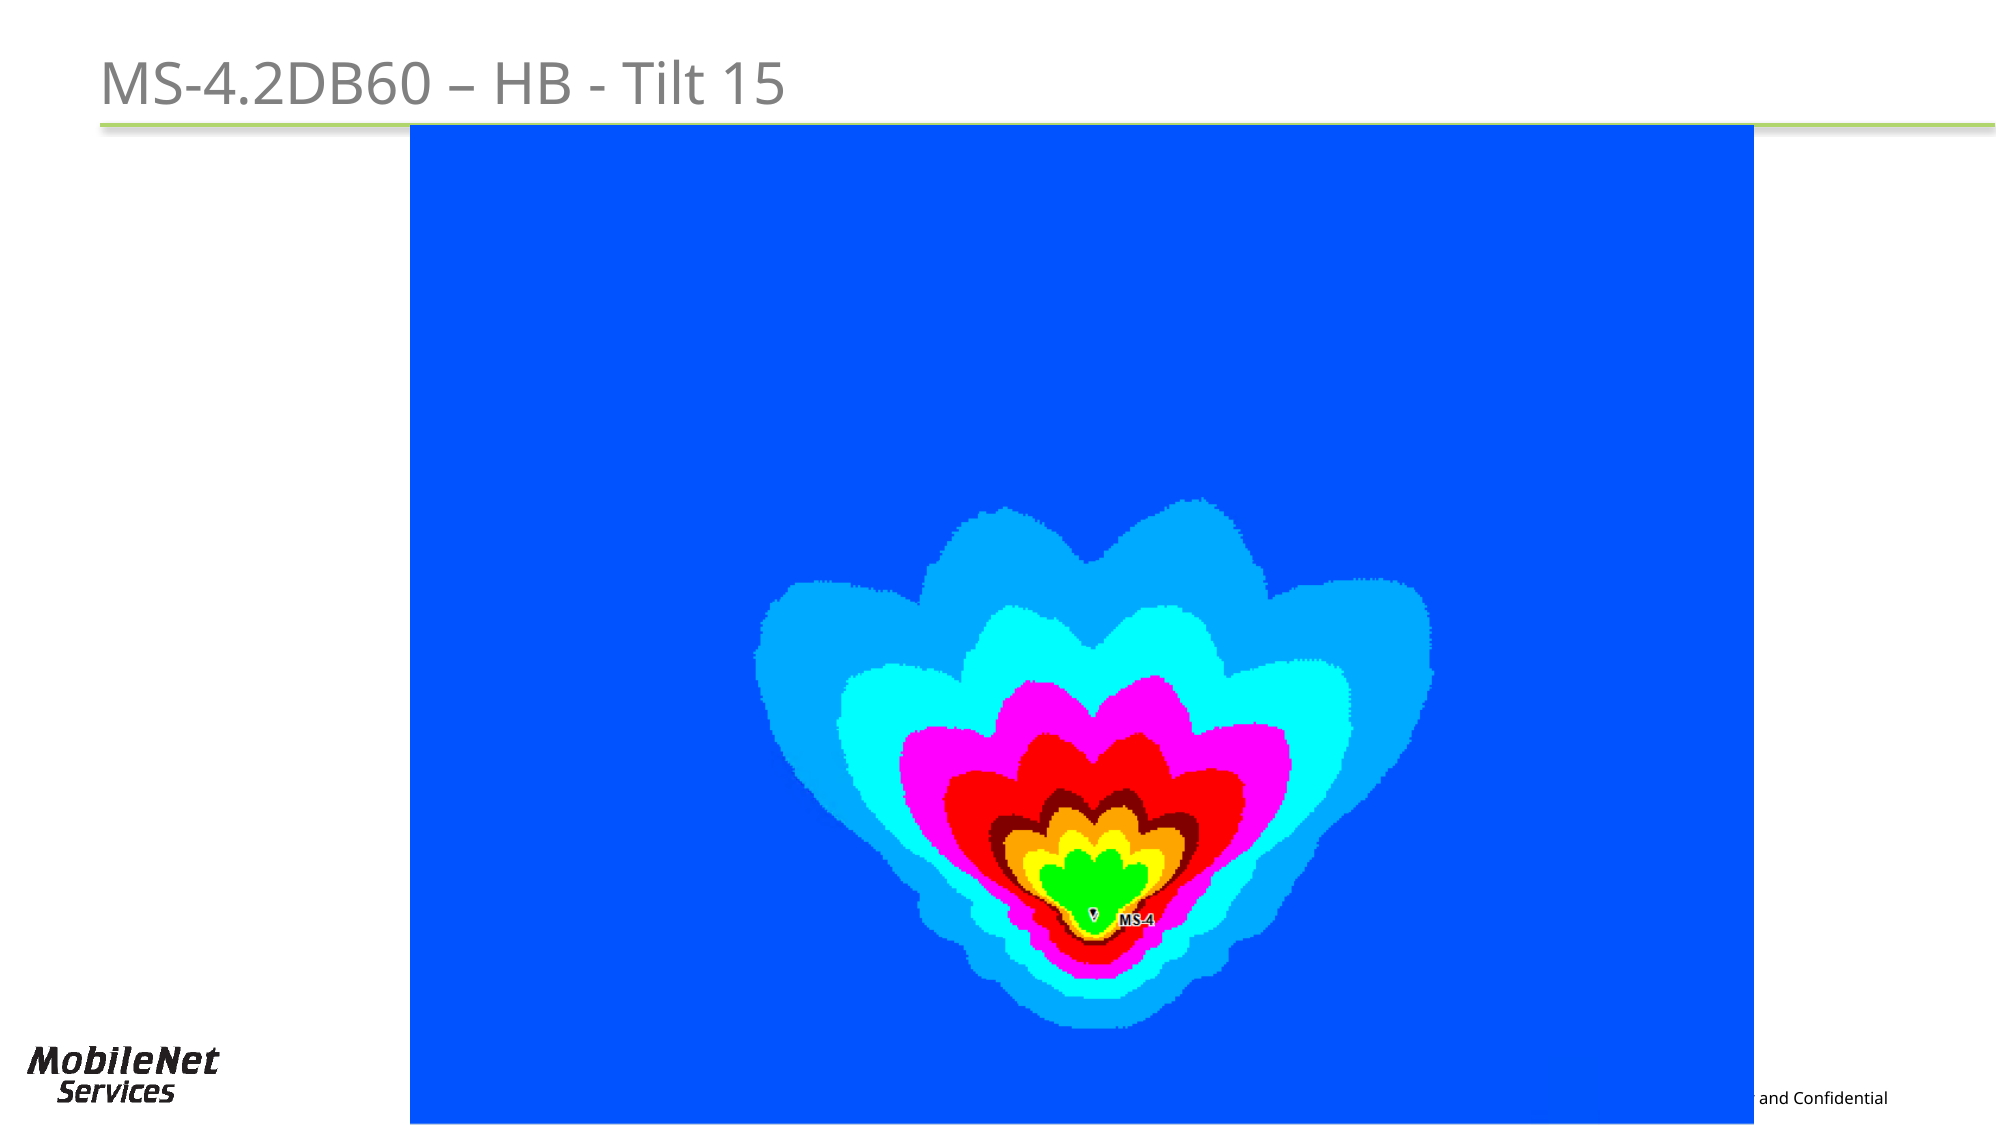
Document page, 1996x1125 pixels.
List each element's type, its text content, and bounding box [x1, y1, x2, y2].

picture [409, 125, 1755, 1125]
title MS-4.2DB60 – HB - Tilt 15 [85, 0, 1881, 175]
picture [19, 1037, 226, 1113]
